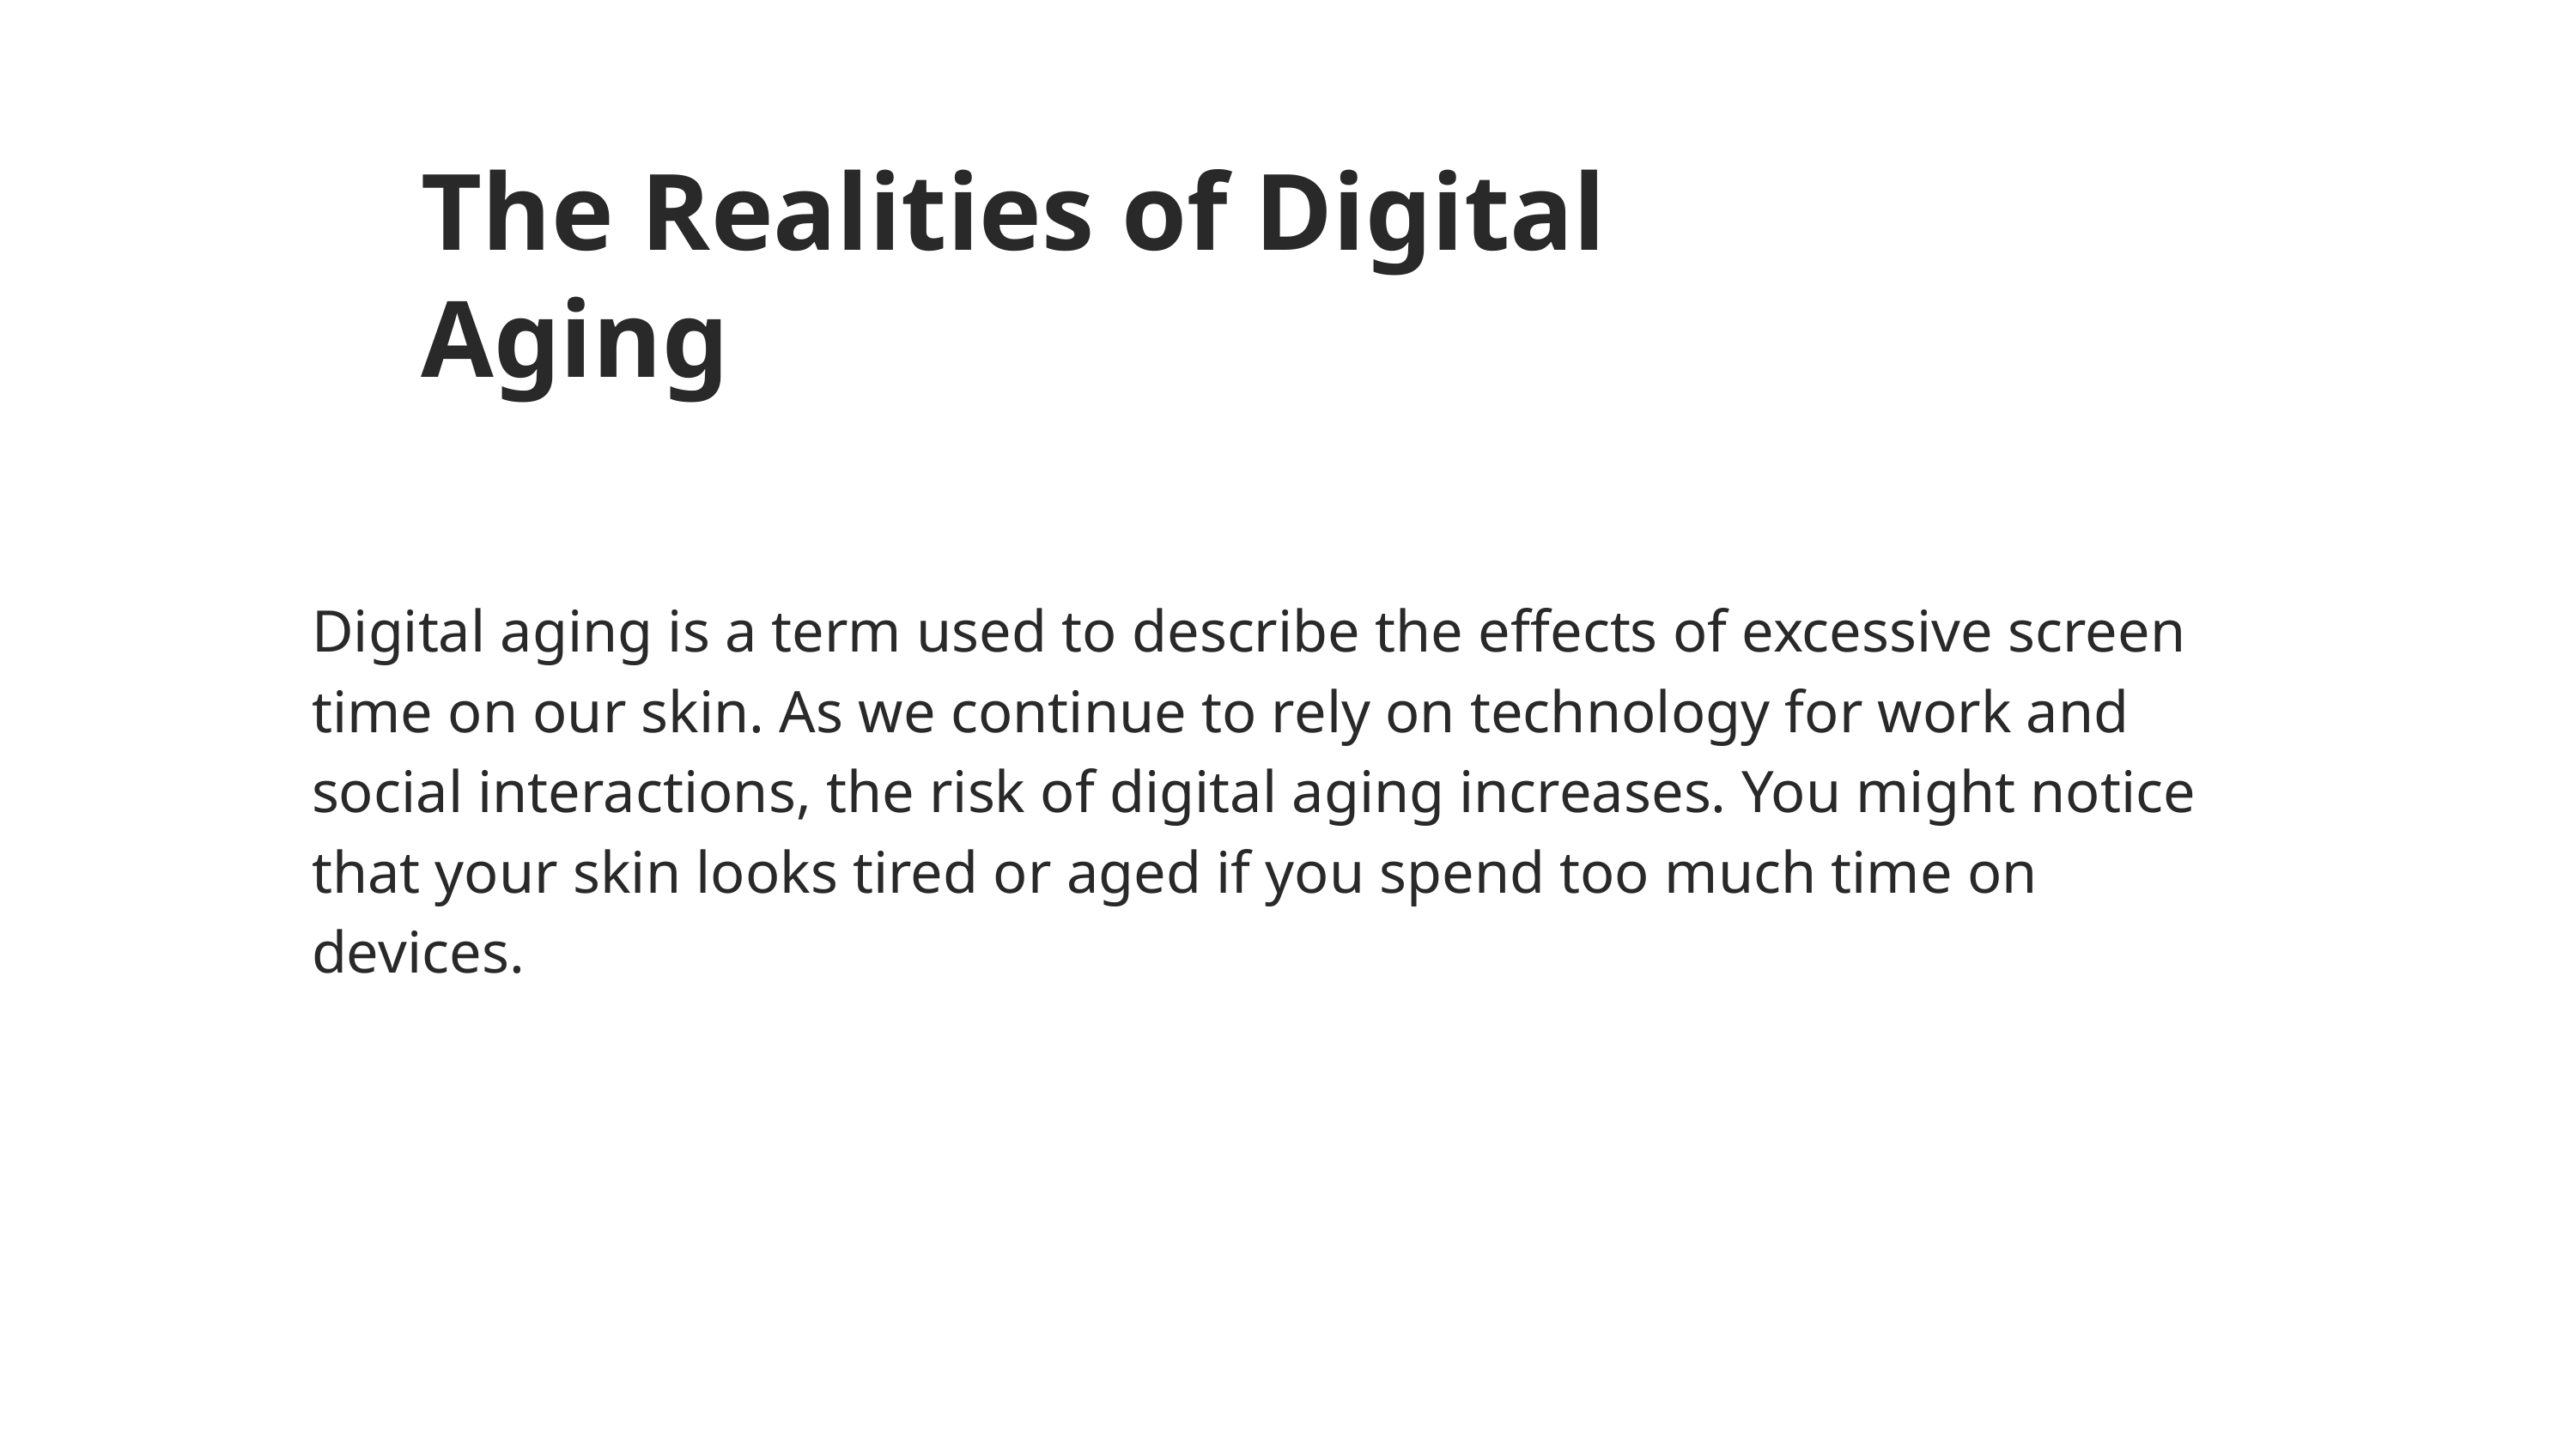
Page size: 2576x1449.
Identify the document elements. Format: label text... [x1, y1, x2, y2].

text_box Digital aging is a term used to describe the effects of excessive screen time on our skin. As we continue to rely on technology for work and social interactions, the risk of digital aging increases. You might notice that your skin looks tired or aged if you spend too much time on devices. [312, 584, 2264, 1064]
text_box The Realities of Digital Aging [421, 144, 1887, 398]
